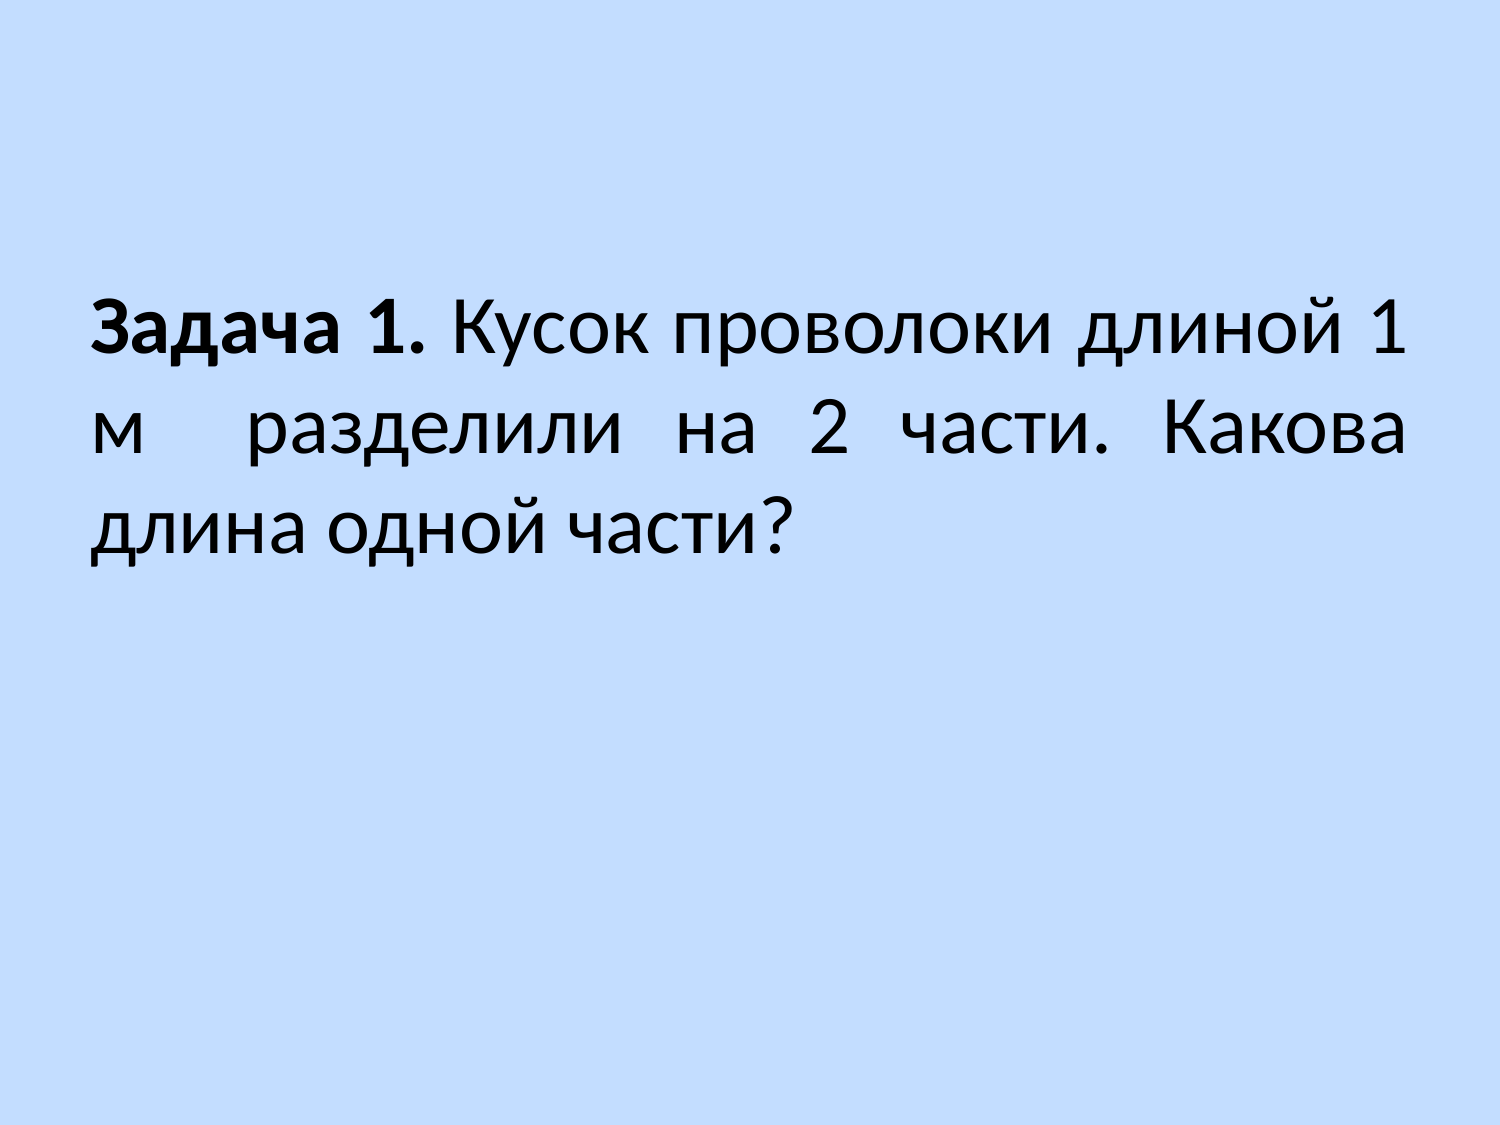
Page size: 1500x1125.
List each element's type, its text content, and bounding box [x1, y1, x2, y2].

list Задача 1. Кусок проволоки длиной 1 м разделили на 2 части. Какова длина одной части? [75, 262, 1425, 1005]
